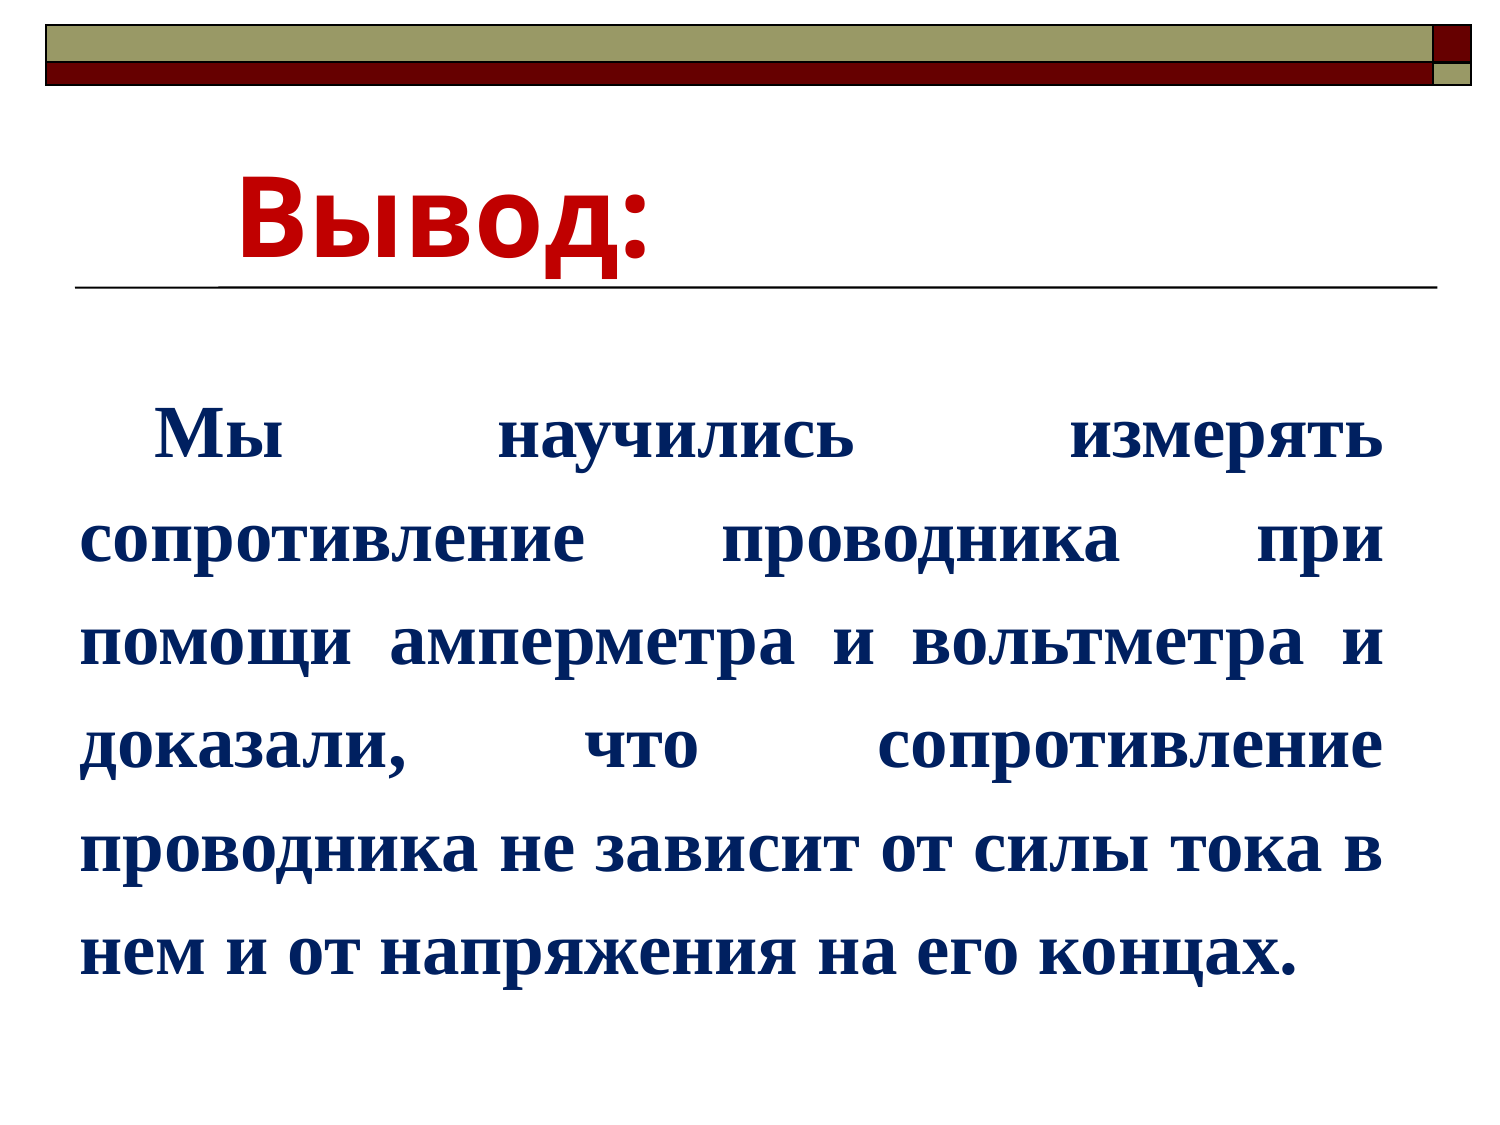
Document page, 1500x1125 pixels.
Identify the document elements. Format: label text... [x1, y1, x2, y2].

text_box Мы научились измерять сопротивление проводника при помощи амперметра и вольтметра и доказали, что сопротивление проводника не зависит от силы тока в нем и от напряжения на его концах. [64, 361, 1400, 998]
text_box Вывод: [218, 137, 823, 287]
